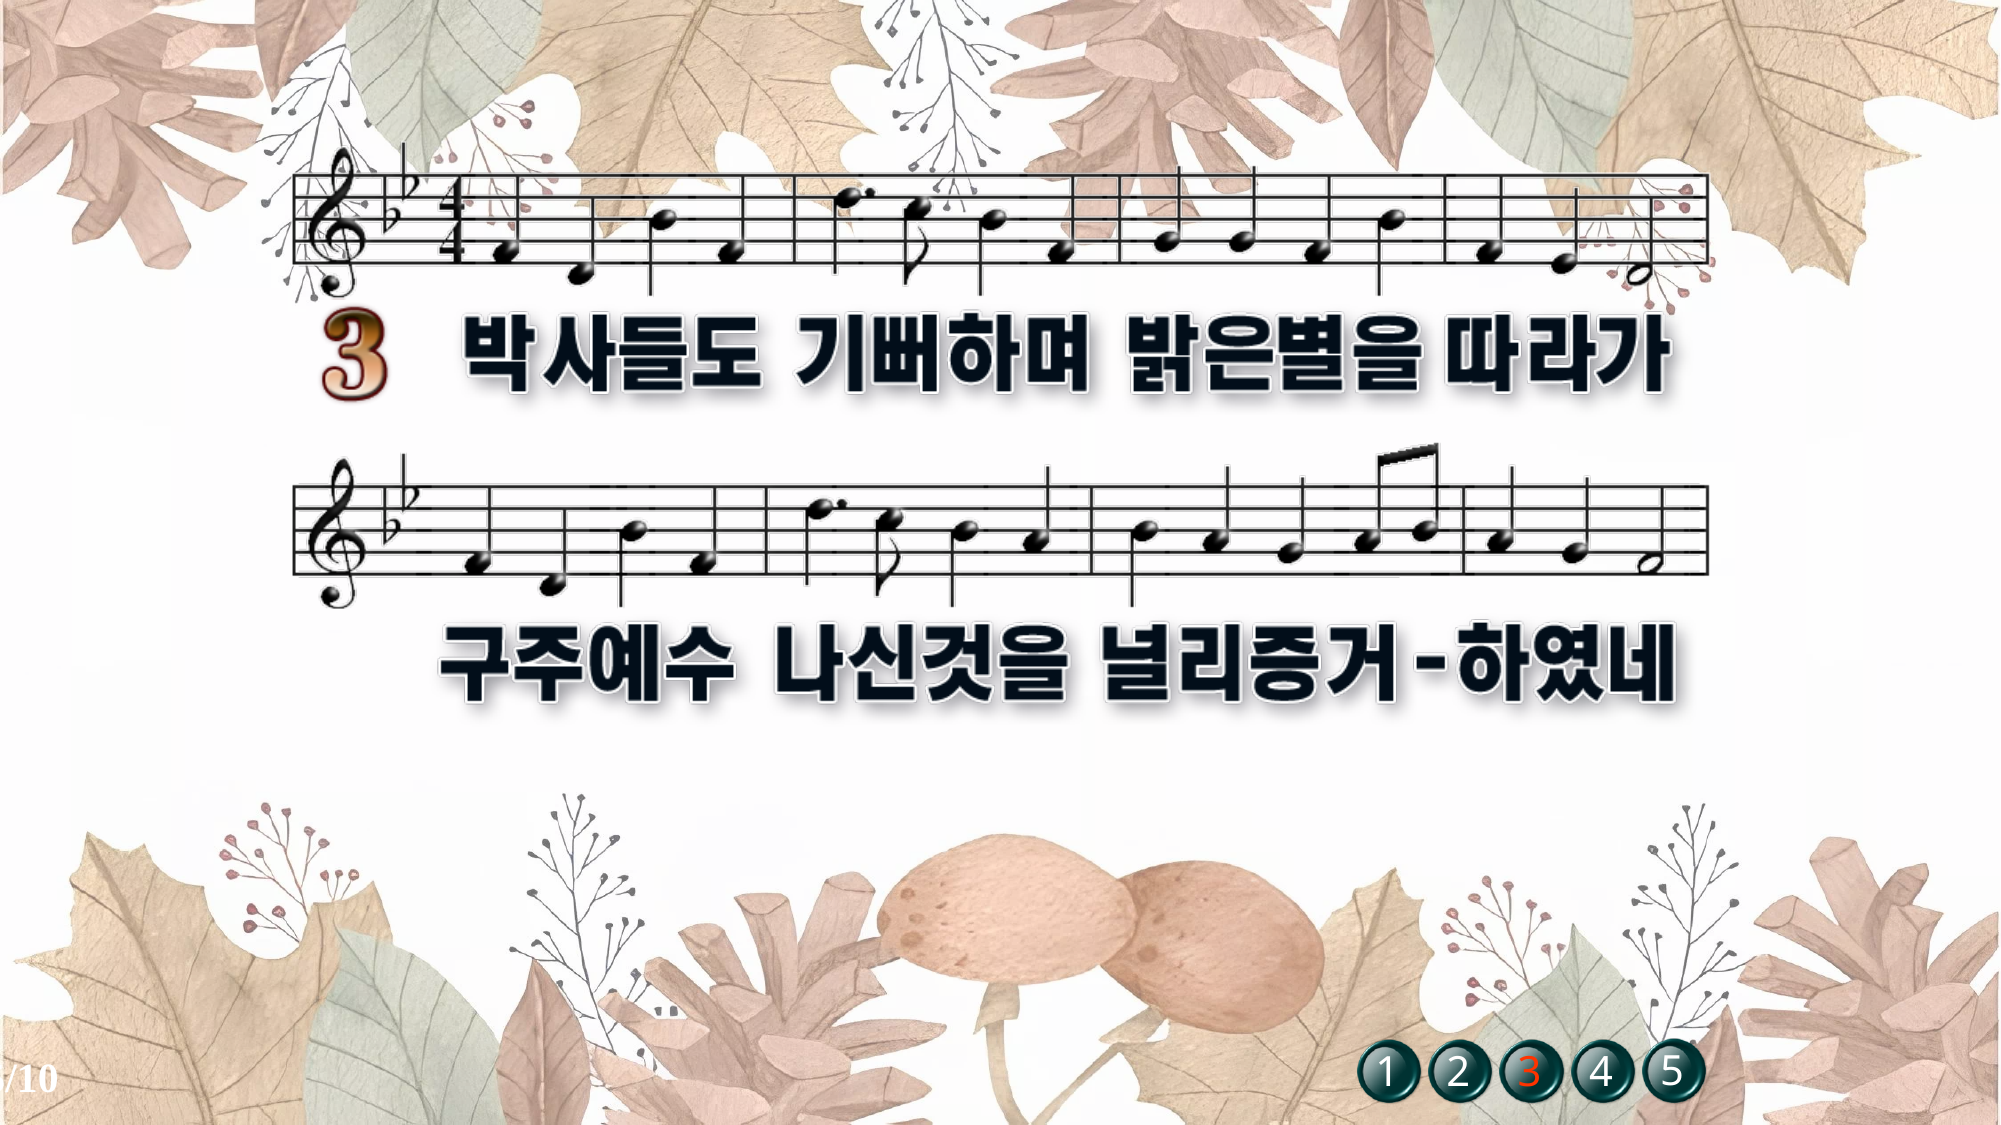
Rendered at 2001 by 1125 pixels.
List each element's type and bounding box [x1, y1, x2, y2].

text_box [1354, 1035, 1424, 1106]
text_box [1496, 1035, 1567, 1106]
text_box [1639, 1034, 1709, 1106]
text_box [1568, 1035, 1638, 1106]
text_box [1425, 1035, 1496, 1106]
picture [0, 0, 2001, 1125]
